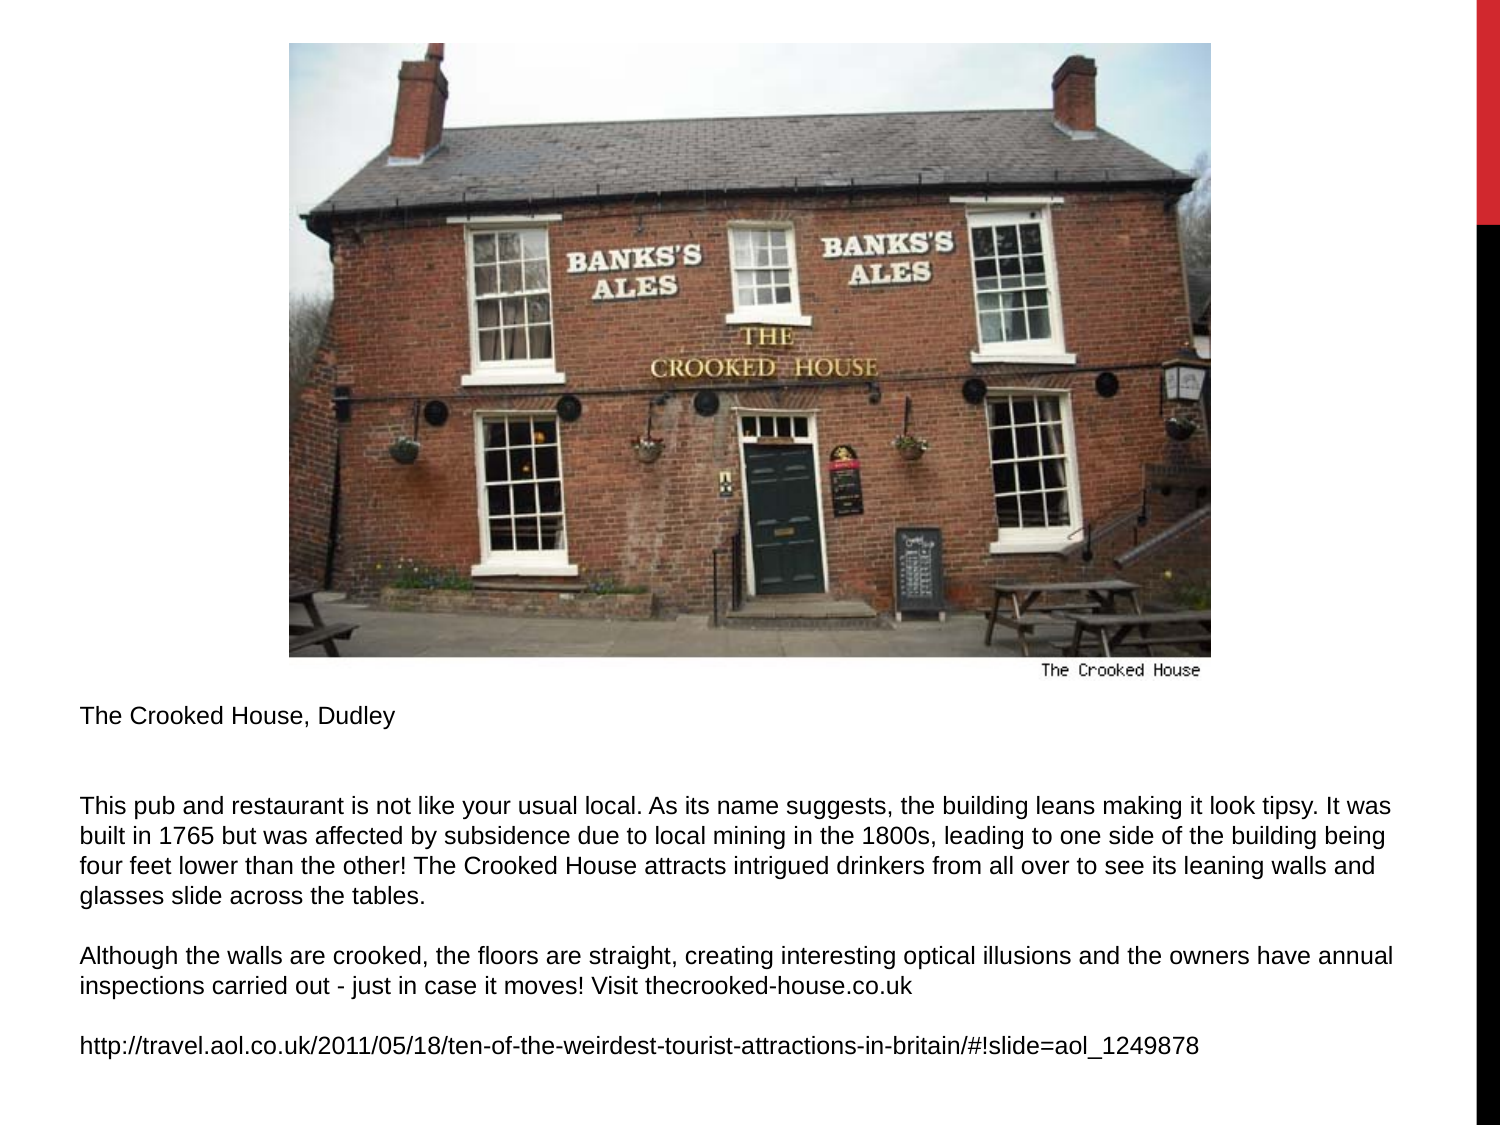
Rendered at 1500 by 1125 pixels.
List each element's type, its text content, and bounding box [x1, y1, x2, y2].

picture [288, 42, 1212, 682]
text_box The Crooked House, Dudley This pub and restaurant is not like your usual local. As its name suggests, the building leans making it look tipsy. It was built in 1765 but was affected by subsidence due to local mining in the 1800s, leading to one side of the building being four feet lower than the other! The Crooked House attracts intrigued drinkers from all over to see its leaning walls and glasses slide across the tables. Although the walls are crooked, the floors are straight, creating interesting optical illusions and the owners have annual inspections carried out - just in case it moves! Visit thecrooked-house.co.uk http://travel.aol.co.uk/2011/05/18/ten-of-the-weirdest-tourist-attractions-in-britain/#!slide=aol_1249878 [64, 692, 1436, 1067]
